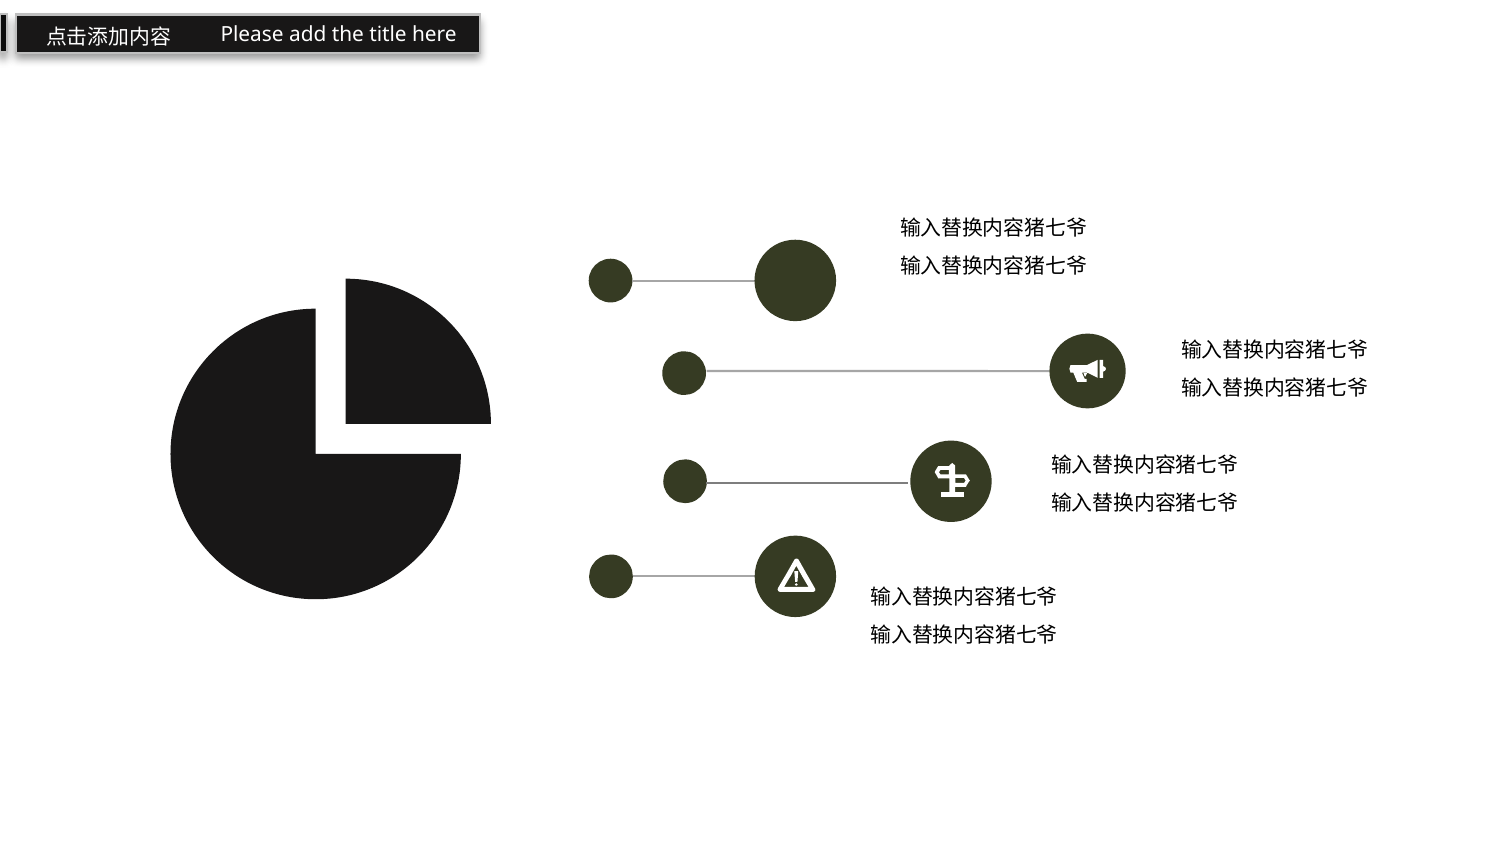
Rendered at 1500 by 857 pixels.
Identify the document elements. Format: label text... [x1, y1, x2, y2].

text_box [632, 239, 837, 322]
text_box [0, 13, 8, 53]
text_box [588, 553, 632, 600]
text_box [345, 278, 491, 424]
text_box 输入替换内容猪七爷 输入替换内容猪七爷 [803, 576, 1126, 654]
text_box [661, 350, 706, 396]
text_box Please add the title here [205, 12, 472, 53]
text_box 输入替换内容猪七爷 输入替换内容猪七爷 [1113, 329, 1436, 407]
text_box [662, 458, 706, 505]
text_box [15, 13, 481, 54]
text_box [706, 333, 1126, 409]
text_box [170, 308, 461, 600]
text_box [706, 440, 992, 522]
text_box [587, 257, 632, 304]
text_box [632, 535, 837, 618]
text_box 输入替换内容猪七爷 输入替换内容猪七爷 [992, 444, 1306, 522]
text_box 输入替换内容猪七爷 输入替换内容猪七爷 [832, 207, 1155, 285]
